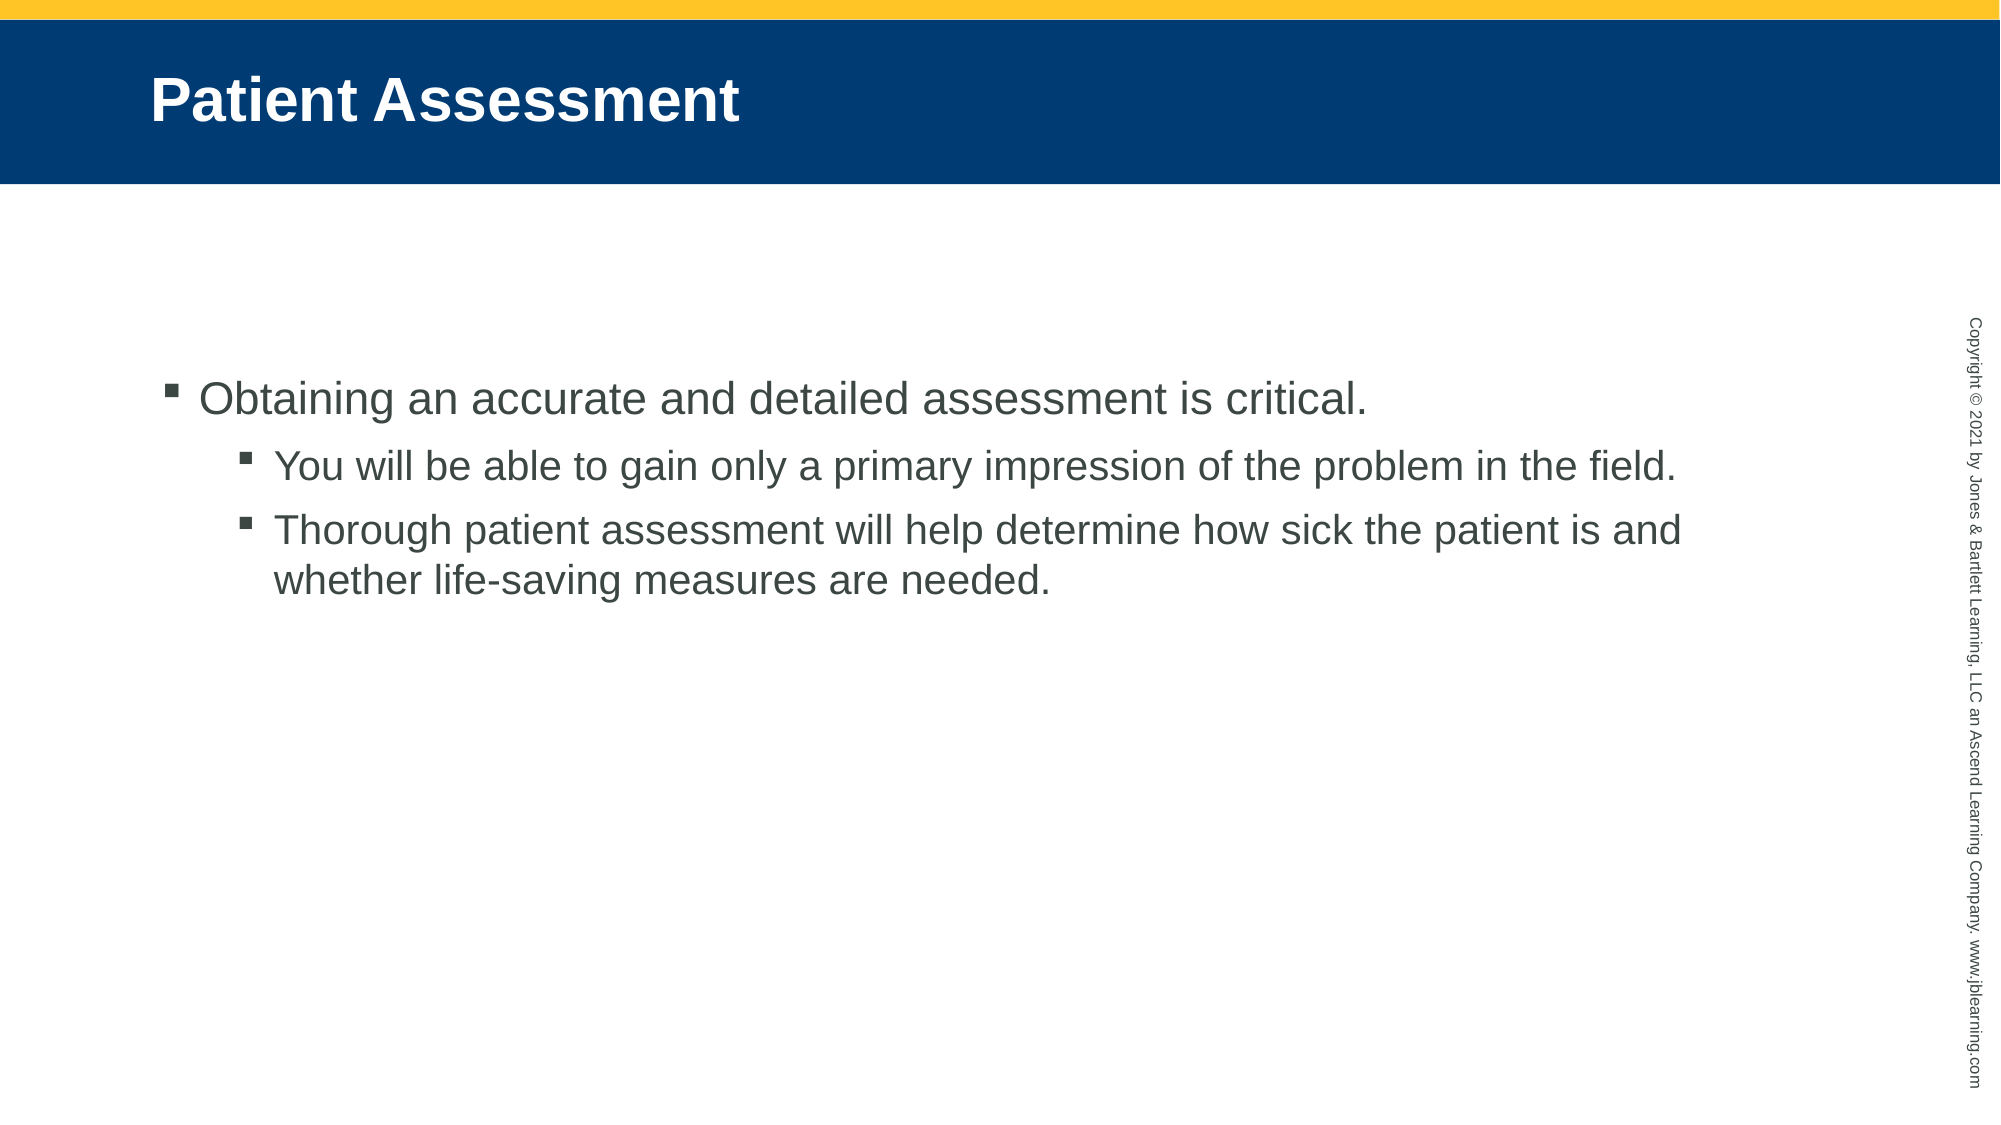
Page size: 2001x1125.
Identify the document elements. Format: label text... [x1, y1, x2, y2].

list Obtaining an accurate and detailed assessment is critical. You will be able to gain only a primary impression of the problem in the field. Thorough patient assessment will help determine how sick the patient is and whether life-saving measures are needed. [146, 361, 1859, 1016]
title Patient Assessment [0, 19, 2000, 185]
